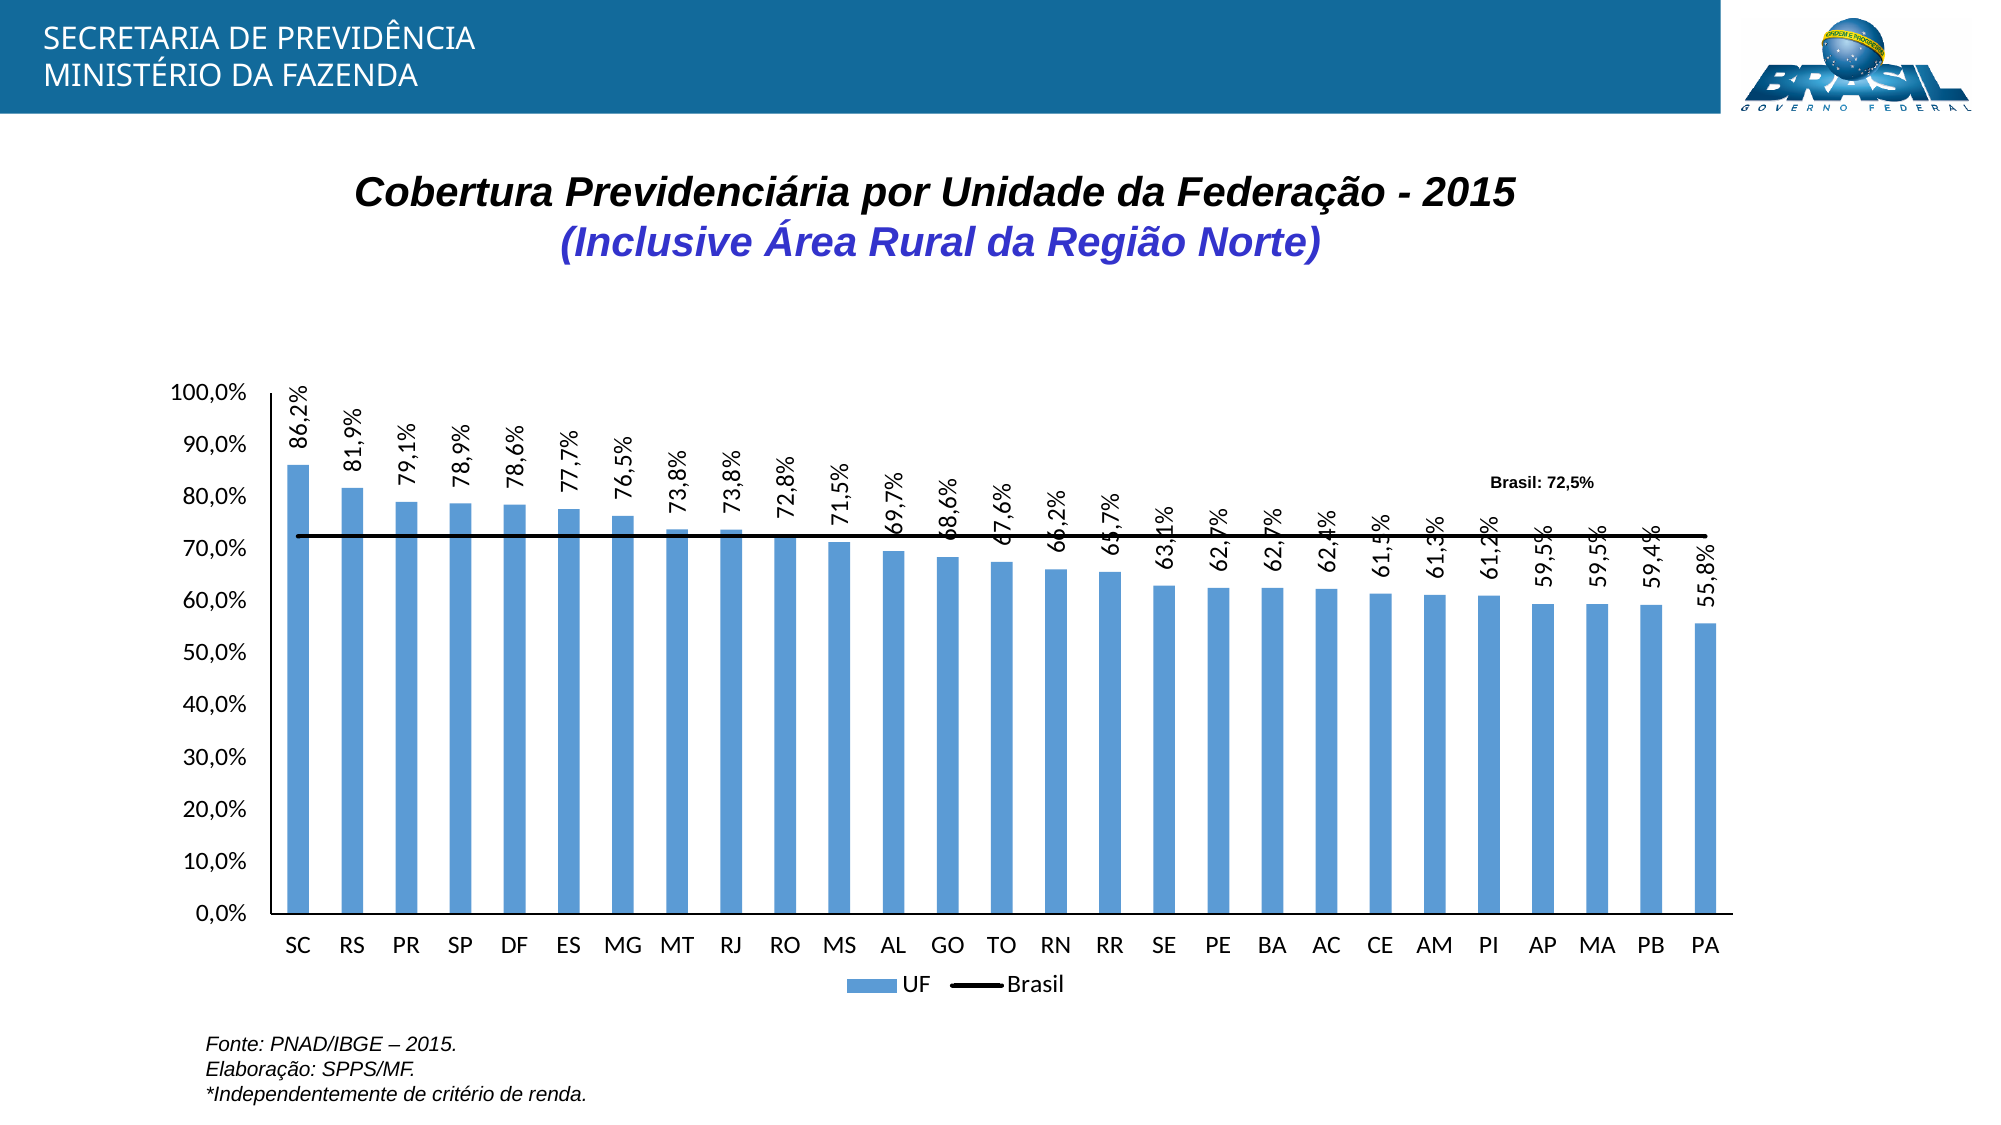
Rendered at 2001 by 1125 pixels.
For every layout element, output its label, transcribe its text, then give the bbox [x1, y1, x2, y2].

text_box Cobertura Previdenciária por Unidade da Federação - 2015 (Inclusive Área Rural da Região Norte) [173, 155, 1709, 274]
picture [122, 337, 1780, 1024]
text_box Fonte: PNAD/IBGE – 2015. Elaboração: SPPS/MF. *Independentemente de critério de renda. [190, 1034, 1691, 1113]
picture [1741, 18, 1972, 111]
